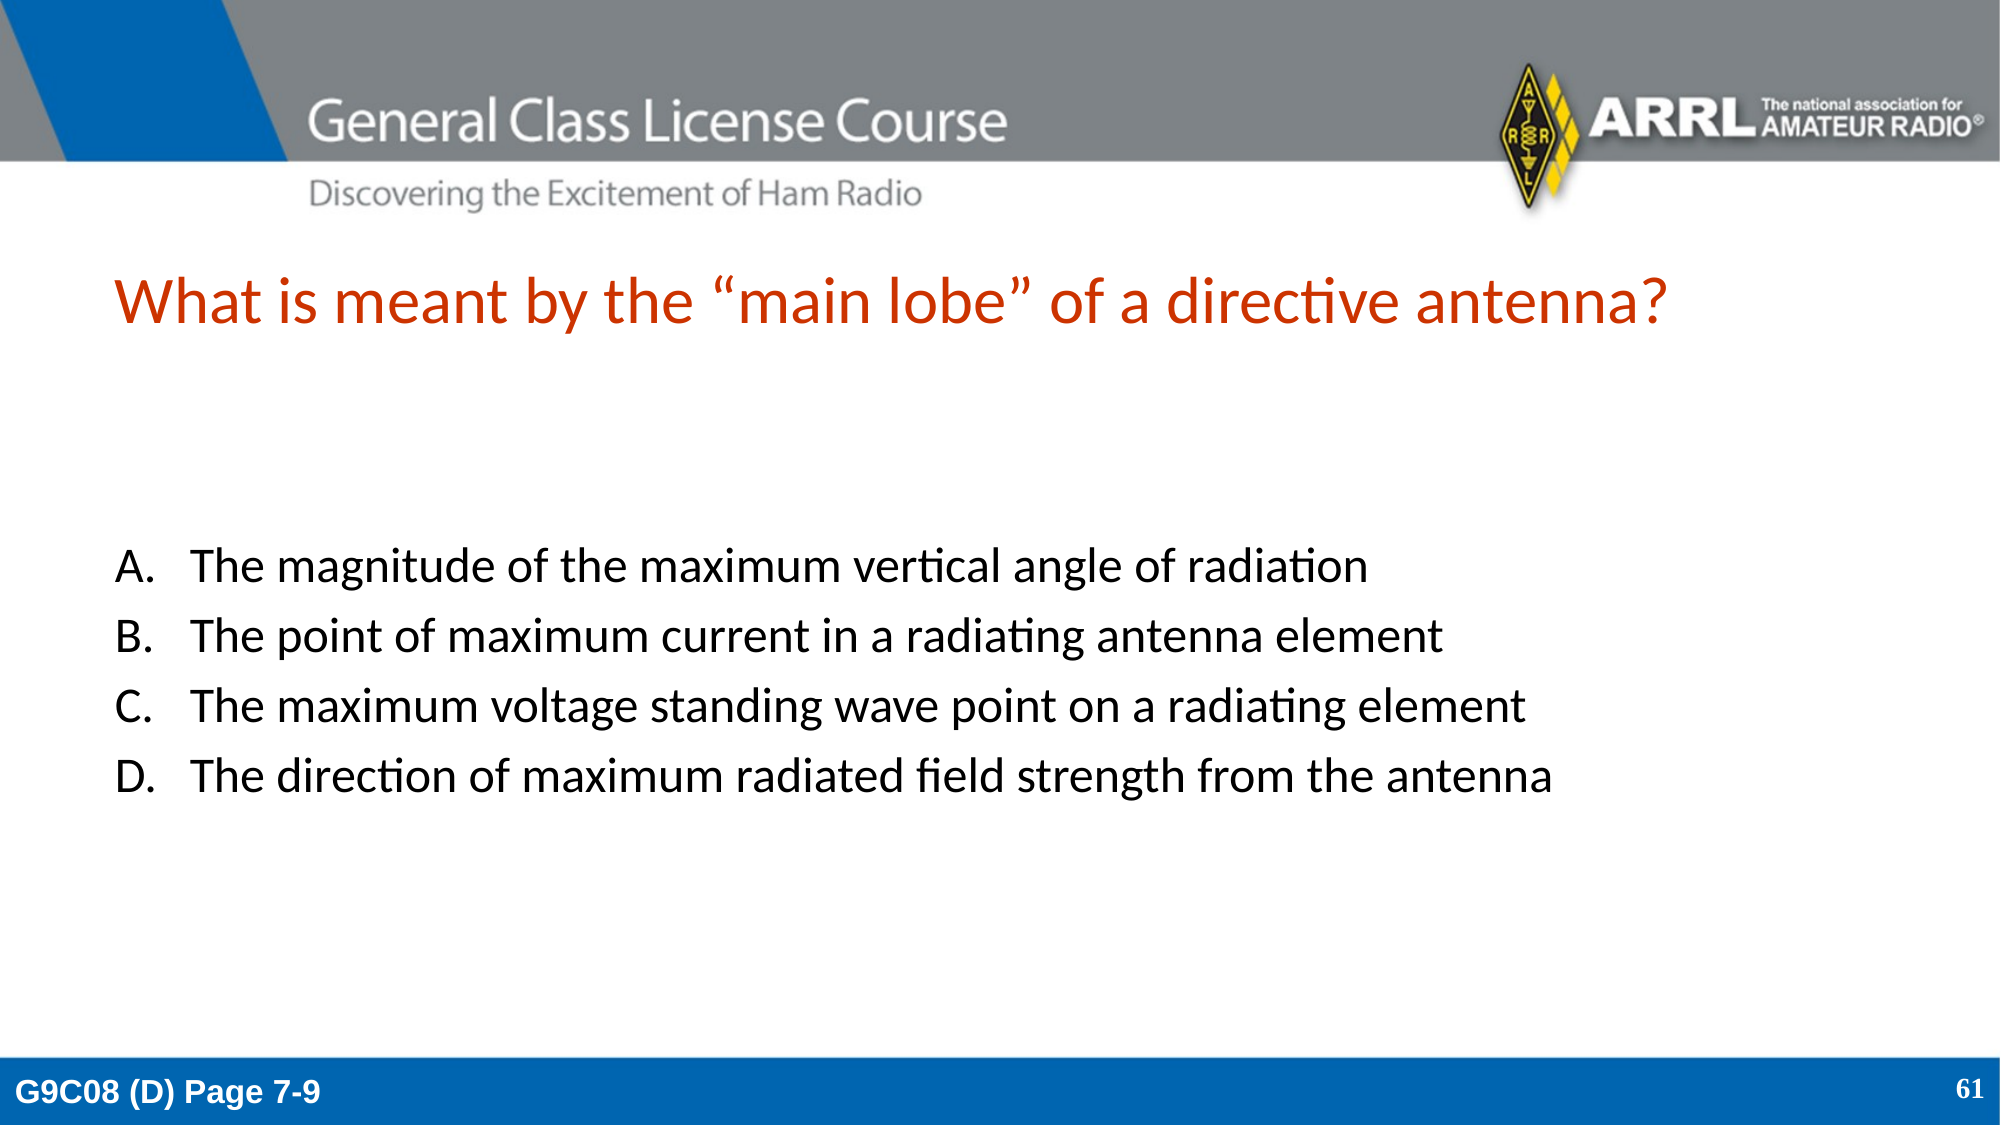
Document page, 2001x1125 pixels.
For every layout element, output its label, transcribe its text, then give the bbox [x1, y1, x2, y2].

picture [0, 0, 2001, 1125]
title What is meant by the “main lobe” of a directive antenna? [99, 249, 1900, 468]
text_box G9C08 (D) Page 7-9 [0, 1062, 1313, 1118]
text_box 61 [1875, 1062, 2000, 1113]
list The magnitude of the maximum vertical angle of radiation The point of maximum current in a radiating antenna element The maximum voltage standing wave point on a radiating element The direction of maximum radiated field strength from the antenna [99, 525, 1900, 1005]
